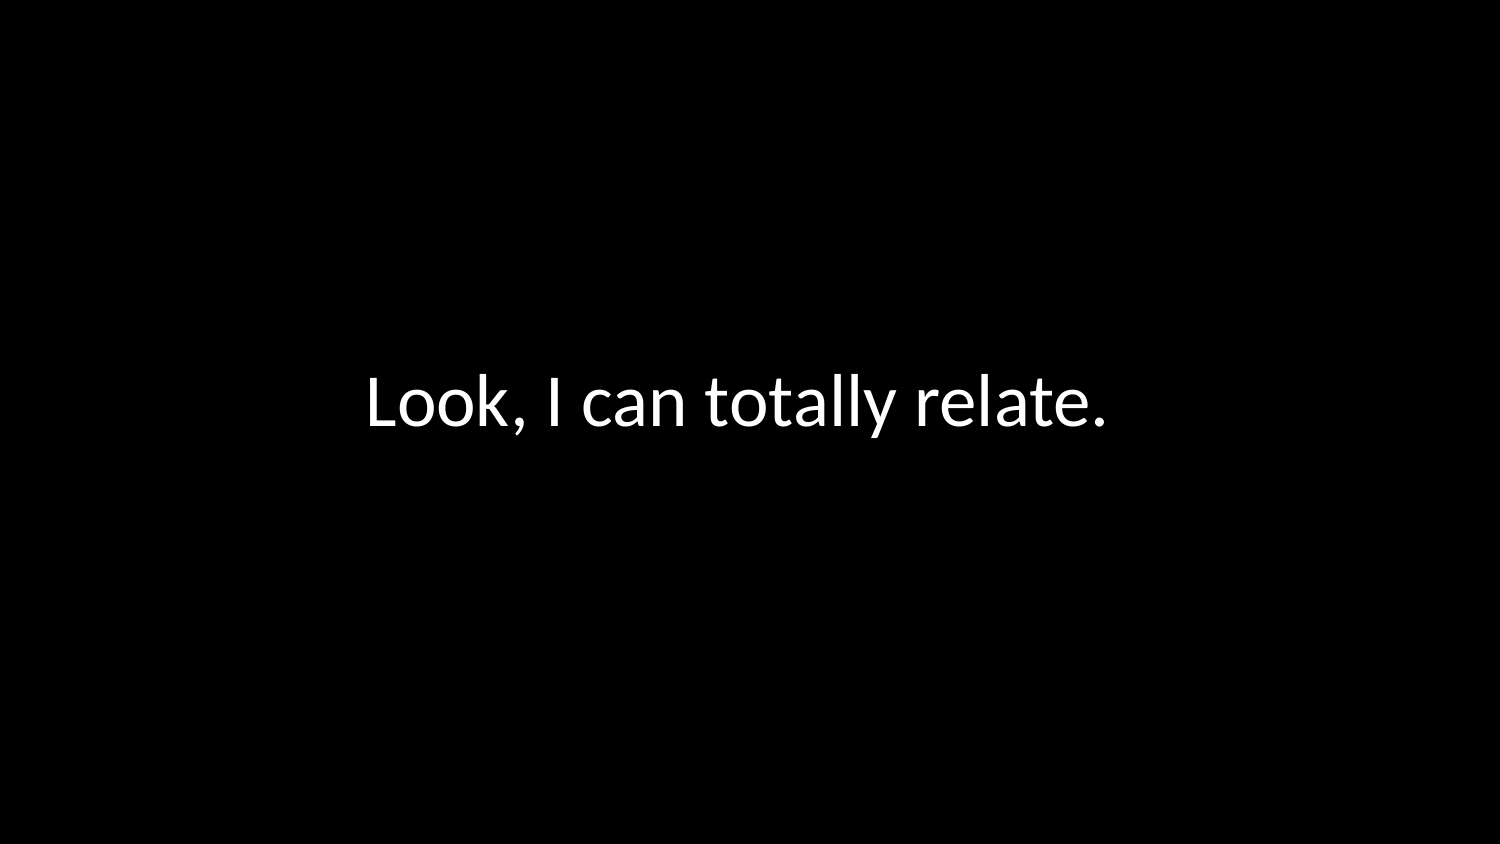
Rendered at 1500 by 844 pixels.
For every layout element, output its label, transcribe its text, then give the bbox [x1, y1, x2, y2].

title Look, I can totally relate. [147, 232, 1329, 561]
